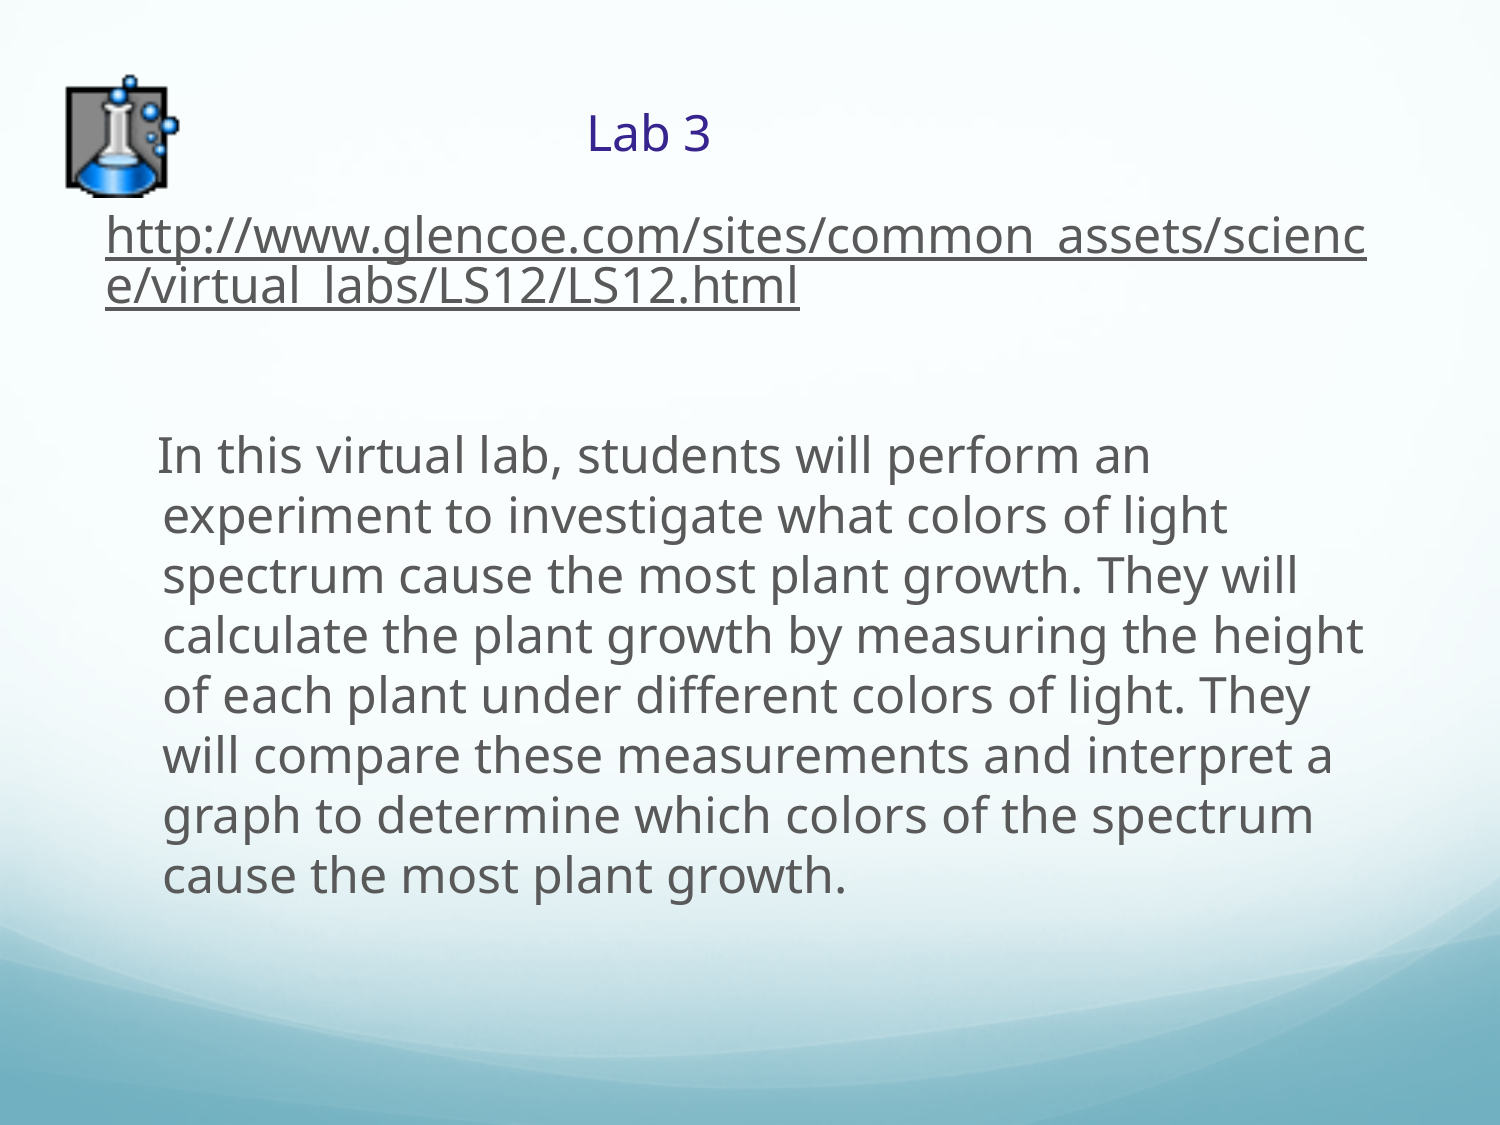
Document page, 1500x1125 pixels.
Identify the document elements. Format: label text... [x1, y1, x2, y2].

list Lab 3 http://www.glencoe.com/sites/common_assets/science/virtual_labs/LS12/LS12.html In this virtual lab, students will perform an experiment to investigate what colors of light spectrum cause the most plant growth. They will calculate the plant growth by measuring the height of each plant under different colors of light. They will compare these measurements and interpret a graph to determine which colors of the spectrum cause the most plant growth. [89, 93, 1410, 976]
picture [57, 72, 183, 198]
